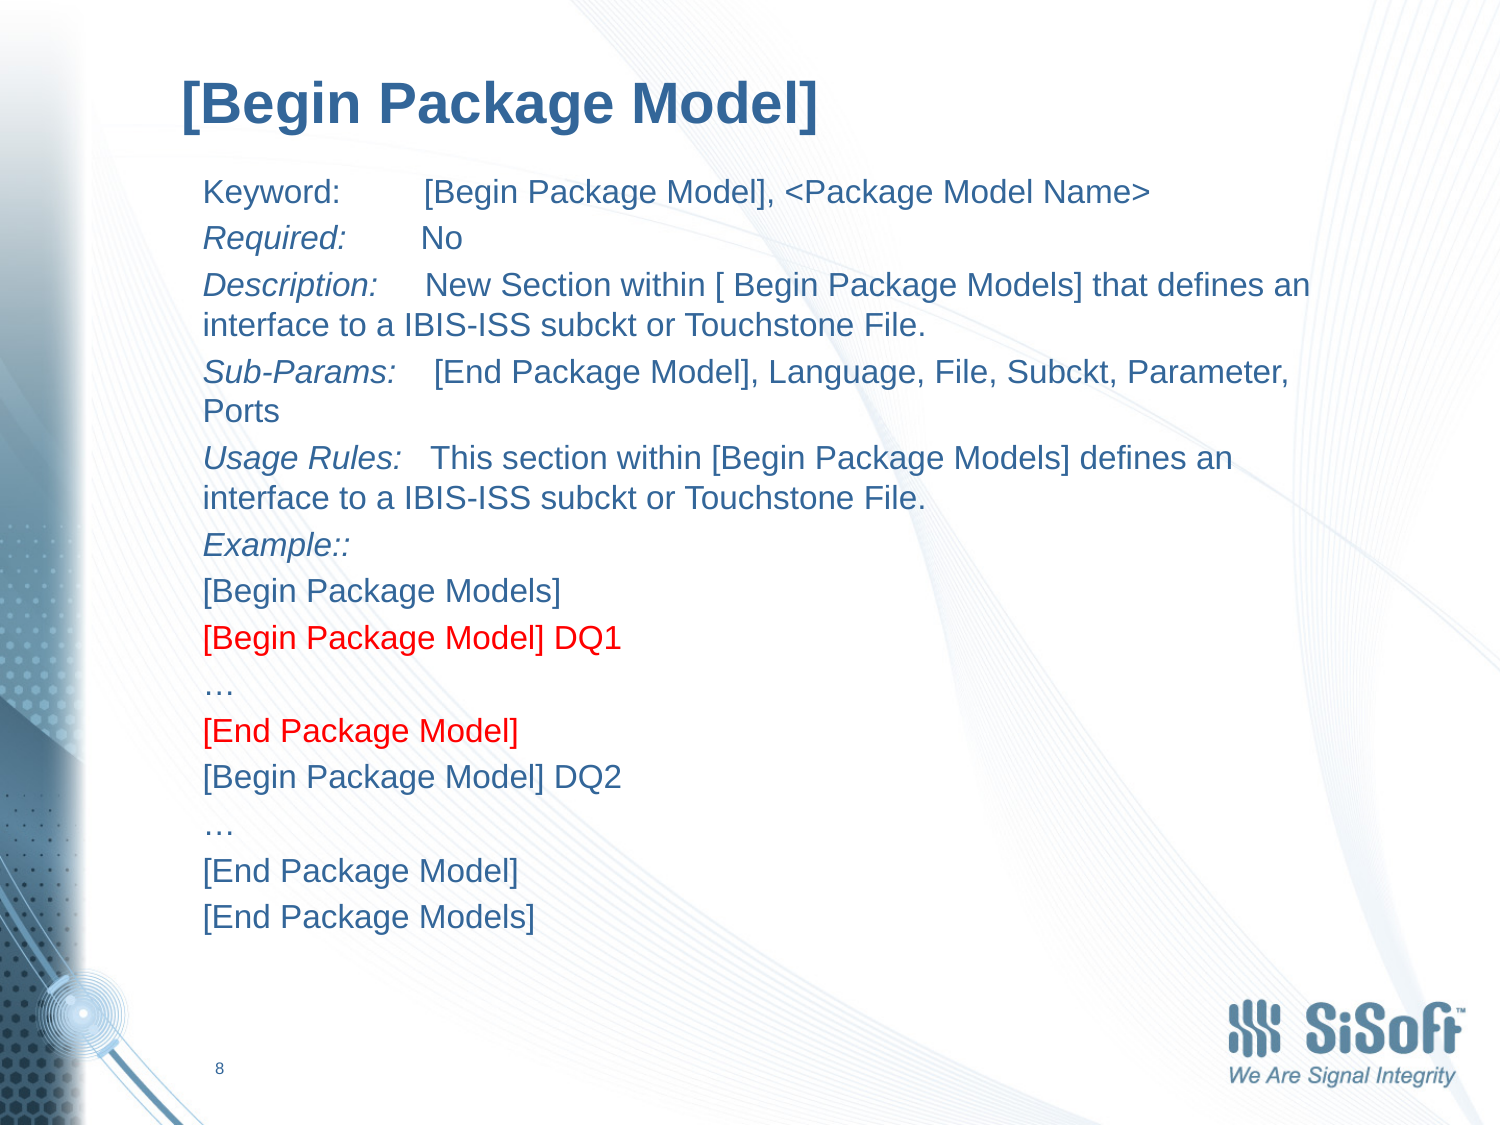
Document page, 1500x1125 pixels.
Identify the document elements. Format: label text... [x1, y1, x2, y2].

title [Begin Package Model] [150, 50, 1300, 150]
picture [0, 0, 1500, 1125]
list Keyword: [Begin Package Model], <Package Model Name> Required: No Description: New Section within [ Begin Package Models] that defines an interface to a IBIS-ISS subckt or Touchstone File. Sub-Params: [End Package Model], Language, File, Subckt, Parameter, Ports Usage Rules: This section within [Begin Package Models] defines an interface to a IBIS-ISS subckt or Touchstone File. Example:: [Begin Package Models] [Begin Package Model] DQ1 … [End Package Model] [Begin Package Model] DQ2 … [End Package Model] [End Package Models] [187, 162, 1363, 1025]
footer 8 [200, 1050, 975, 1104]
